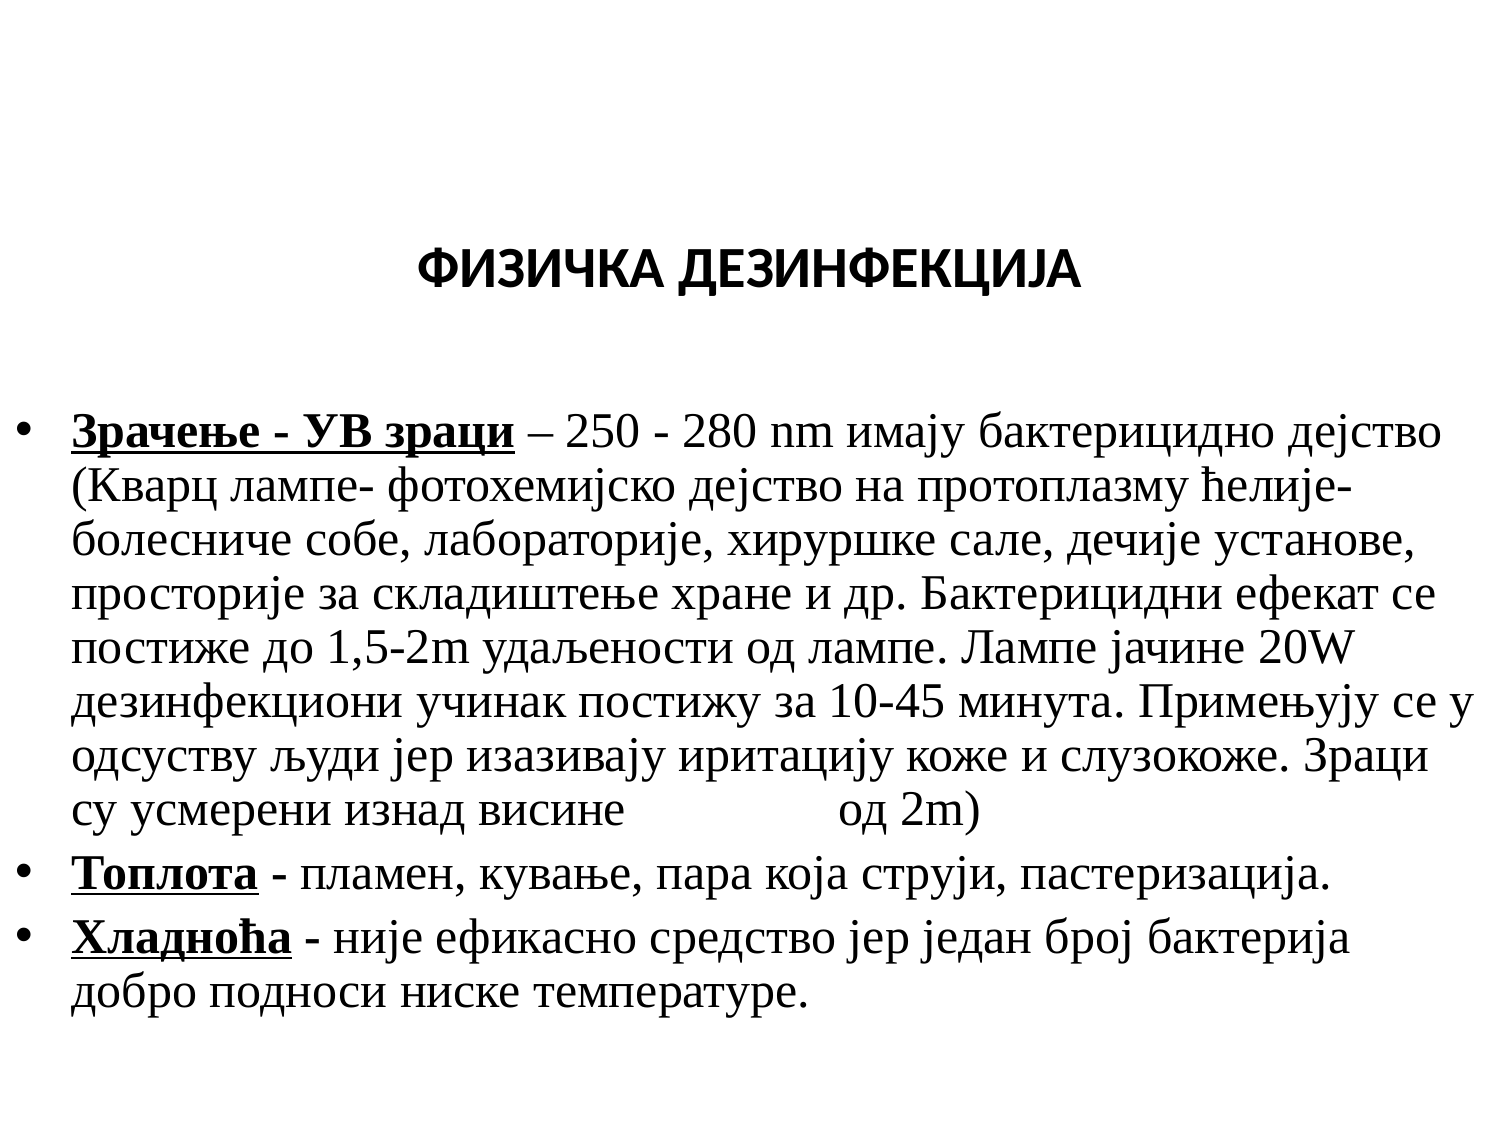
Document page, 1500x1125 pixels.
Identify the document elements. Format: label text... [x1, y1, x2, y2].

title ФИЗИЧКА ДЕЗИНФЕКЦИЈА [0, 208, 1500, 321]
list Зрачење - УВ зраци – 250 - 280 nm имају бактерицидно дејство (Кварц лампе- фотохемијско дејство на протоплазму ћелије-болесниче собе, лабораторије, хируршке сале, дечије установе, просторије за складиштење хране и др. Бактерицидни ефекат се постиже до 1,5-2m удаљености од лампе. Лампе јачине 20W дезинфекциони учинак постижу за 10-45 минута. Примењују се у одсуству људи јер изазивају иритацију коже и слузокоже. Зраци су усмерени изнад висине од 2m) Топлота - пламен, кување, пара која струји, пастеризација. Хладноћа - није ефикасно средство јер један број бактерија добро подноси ниске температуре. [0, 397, 1500, 1060]
